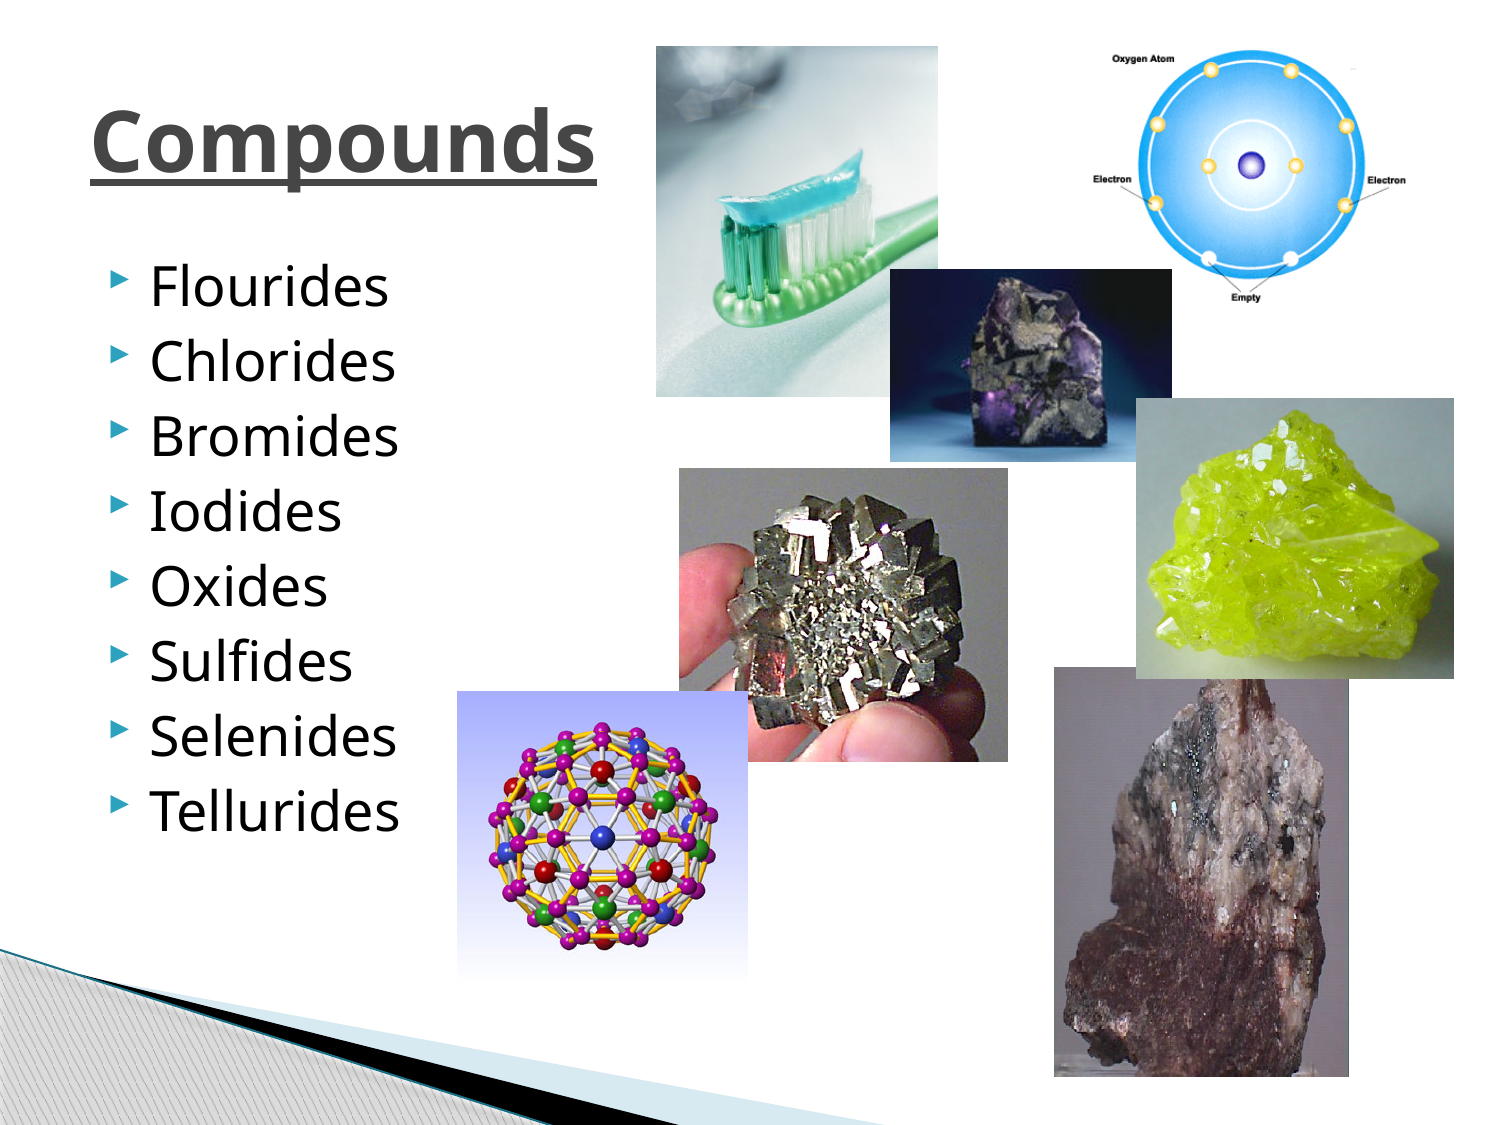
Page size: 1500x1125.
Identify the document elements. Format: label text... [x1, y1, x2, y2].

picture [655, 46, 1454, 1078]
list Flourides Chlorides Bromides Iodides Oxides Sulfides Selenides Tellurides [75, 243, 516, 856]
title Compounds [75, 45, 1425, 233]
picture [456, 468, 1009, 984]
